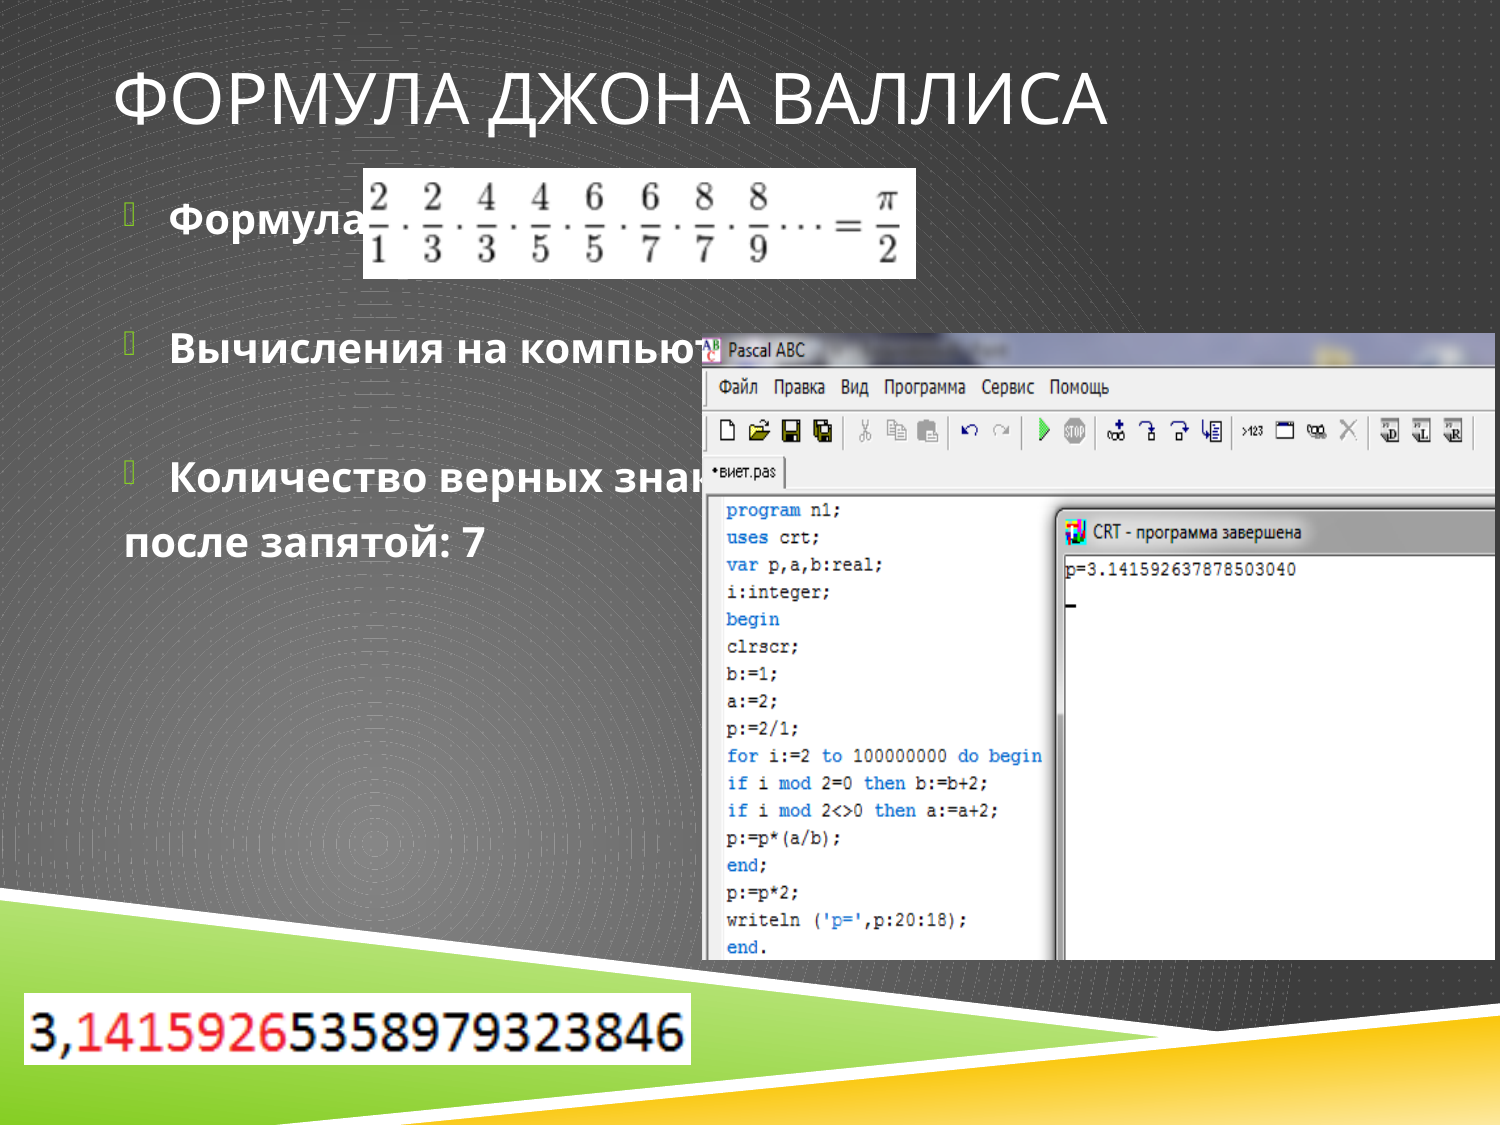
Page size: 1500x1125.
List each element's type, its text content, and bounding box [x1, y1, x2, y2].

title Формула Джона Валлиса [112, 45, 1388, 185]
picture [702, 333, 1495, 960]
picture [363, 168, 916, 280]
list Формула: Вычисления на компьютере: Количество верных знаков после запятой: 7 [112, 185, 1412, 1119]
picture [24, 992, 692, 1065]
